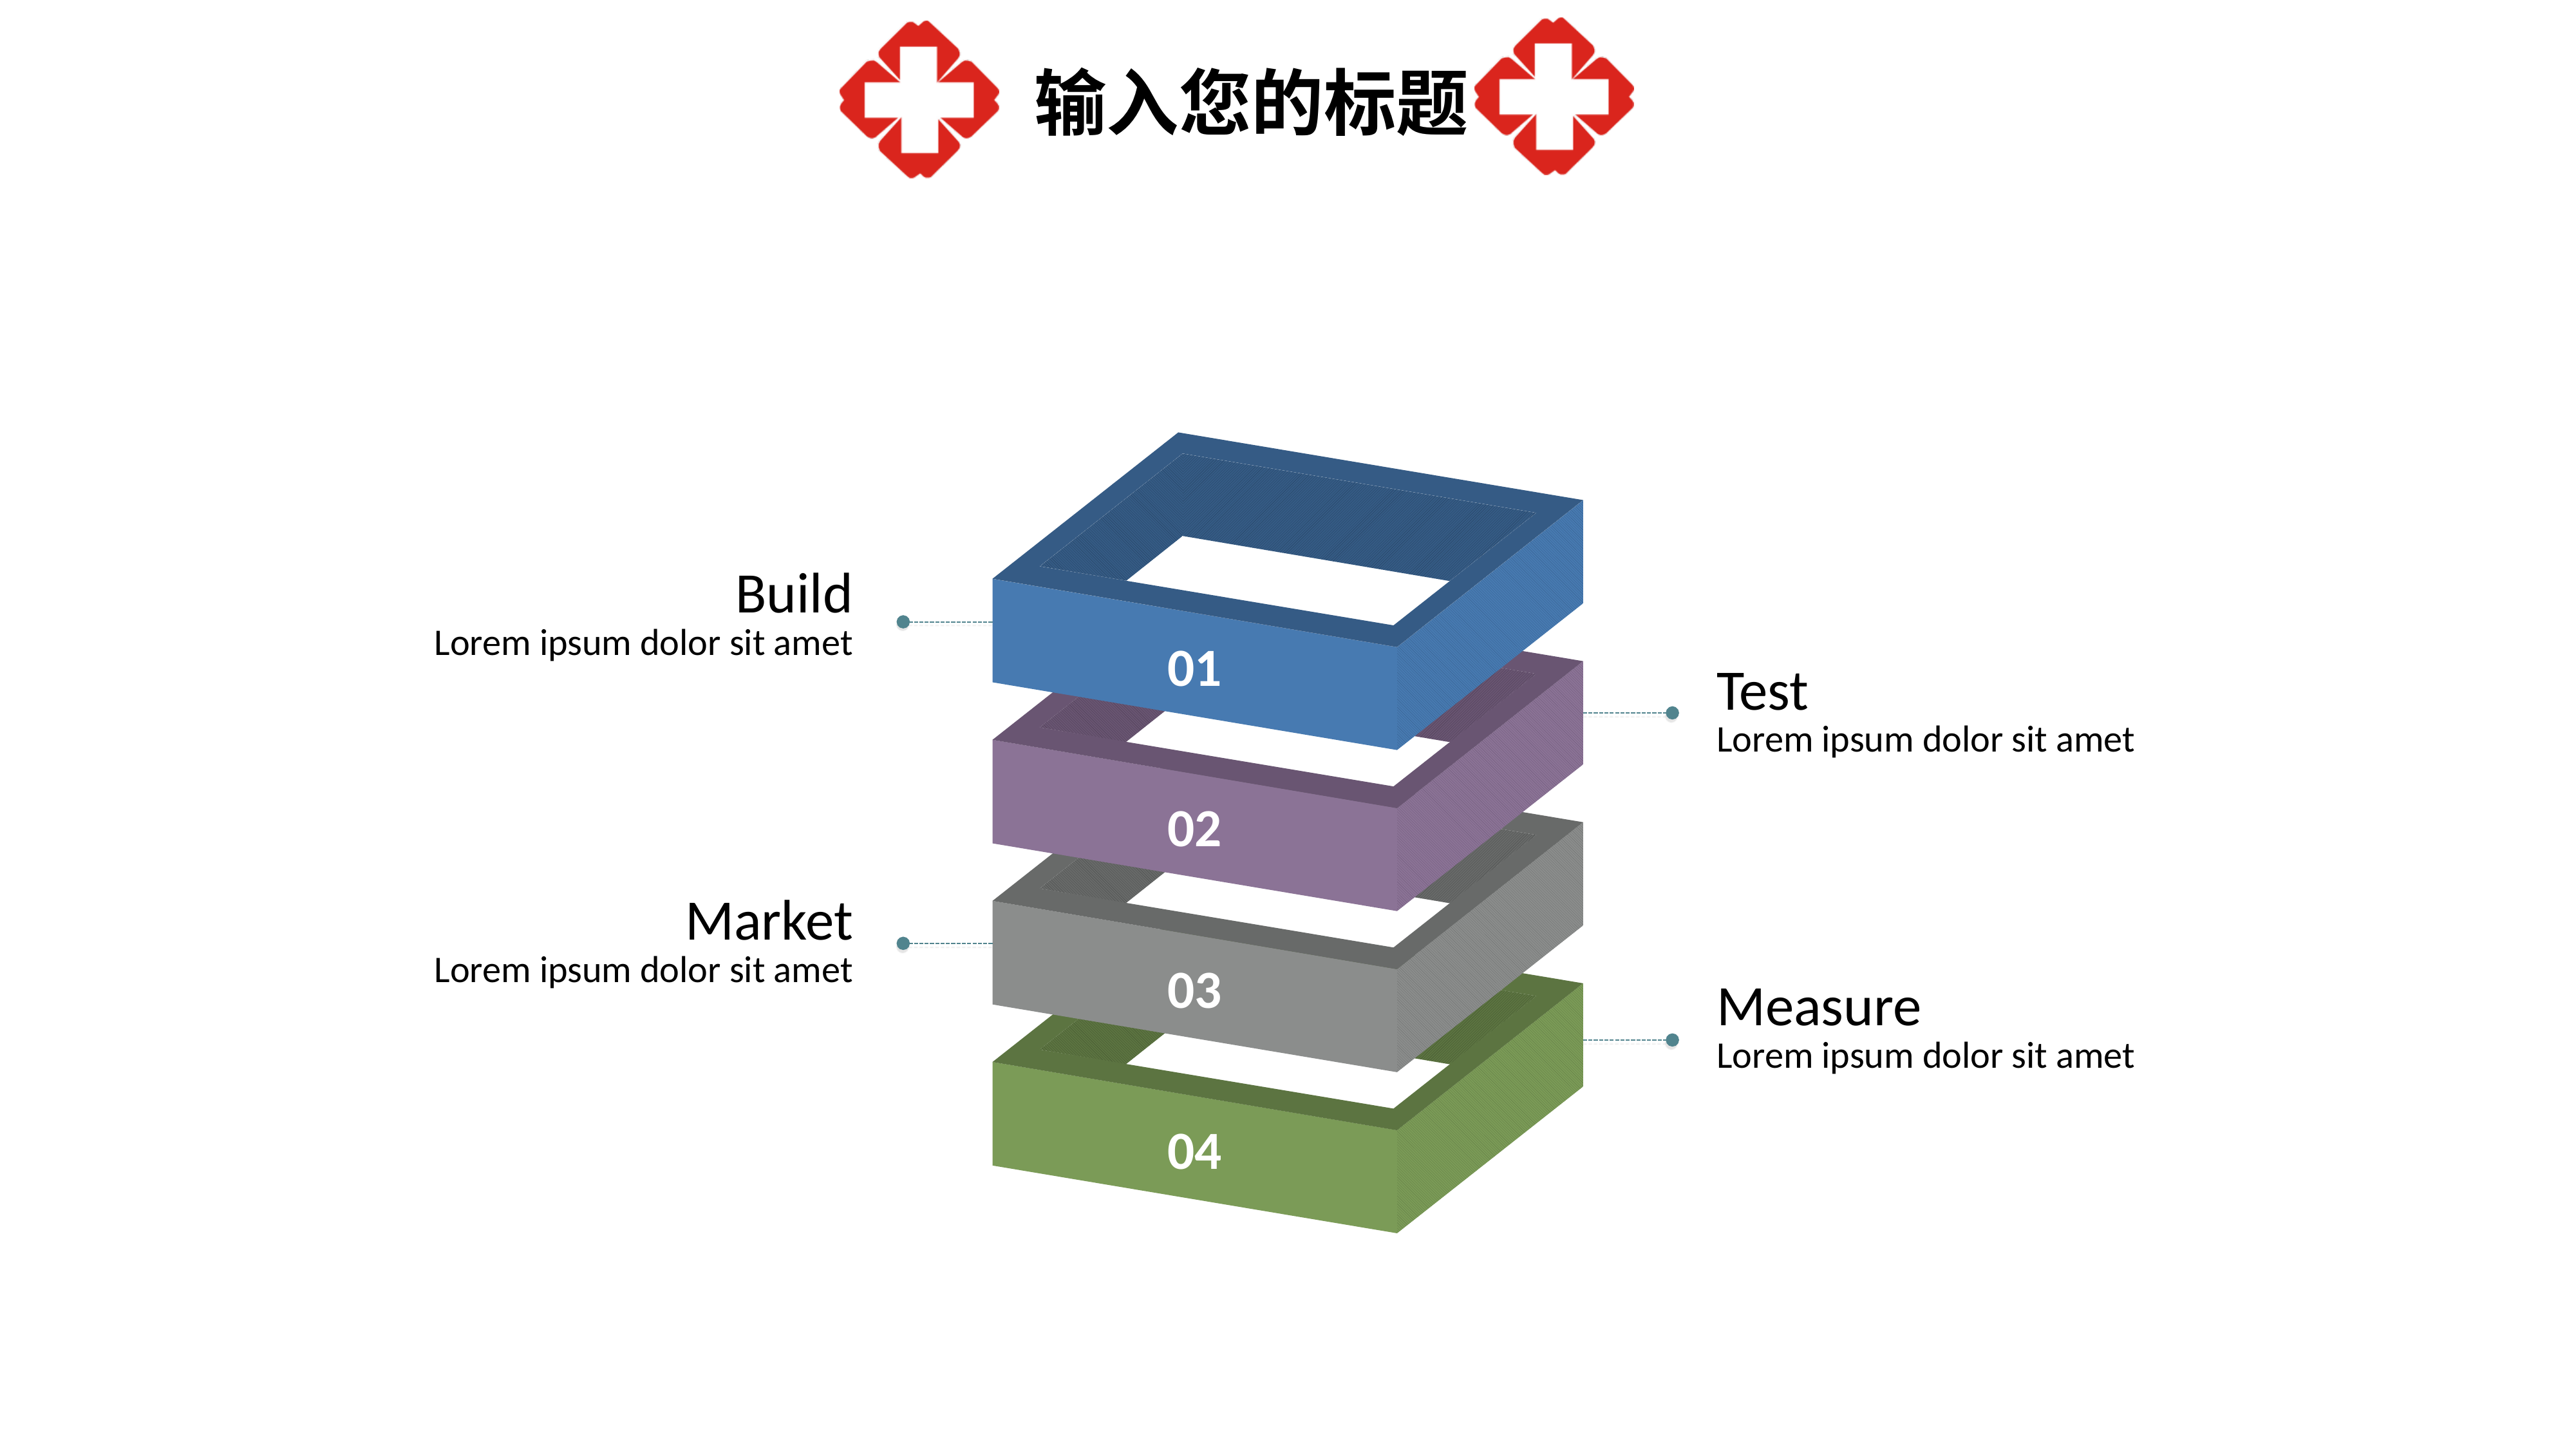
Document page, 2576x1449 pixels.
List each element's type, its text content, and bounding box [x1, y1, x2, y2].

text_box Market Lorem ipsum dolor sit amet [331, 888, 853, 995]
text_box Build Lorem ipsum dolor sit amet [331, 561, 853, 668]
text_box 输入您的标题 [1002, 52, 1471, 149]
text_box Test Lorem ipsum dolor sit amet [1716, 658, 2239, 765]
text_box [992, 914, 1584, 1073]
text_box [992, 432, 1584, 750]
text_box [992, 755, 1584, 911]
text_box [992, 1077, 1584, 1234]
picture [1474, 17, 1634, 176]
picture [839, 20, 999, 178]
text_box Measure Lorem ipsum dolor sit amet [1716, 974, 2239, 1081]
